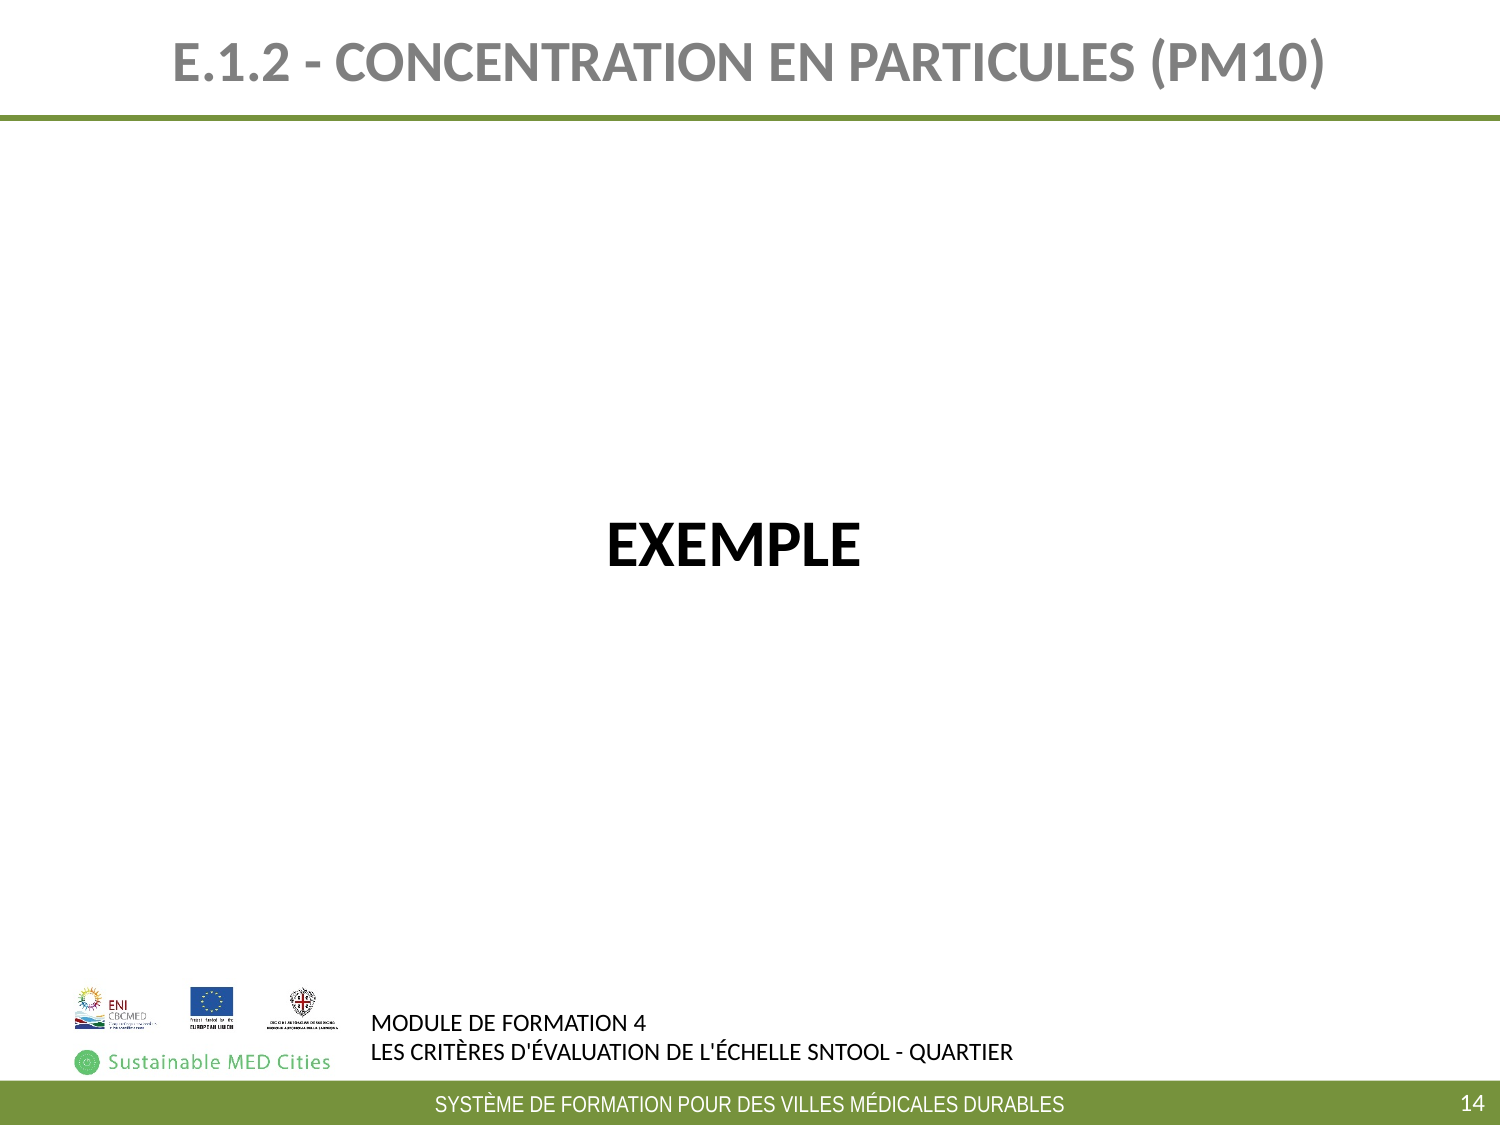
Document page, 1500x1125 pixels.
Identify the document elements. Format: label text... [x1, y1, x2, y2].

list EXEMPLE [43, 262, 1425, 944]
slide_number ‹#› [1149, 1078, 1500, 1125]
picture [62, 978, 356, 1080]
title E.1.2 - CONCENTRATION EN PARTICULES (PM10) [0, 0, 1500, 117]
